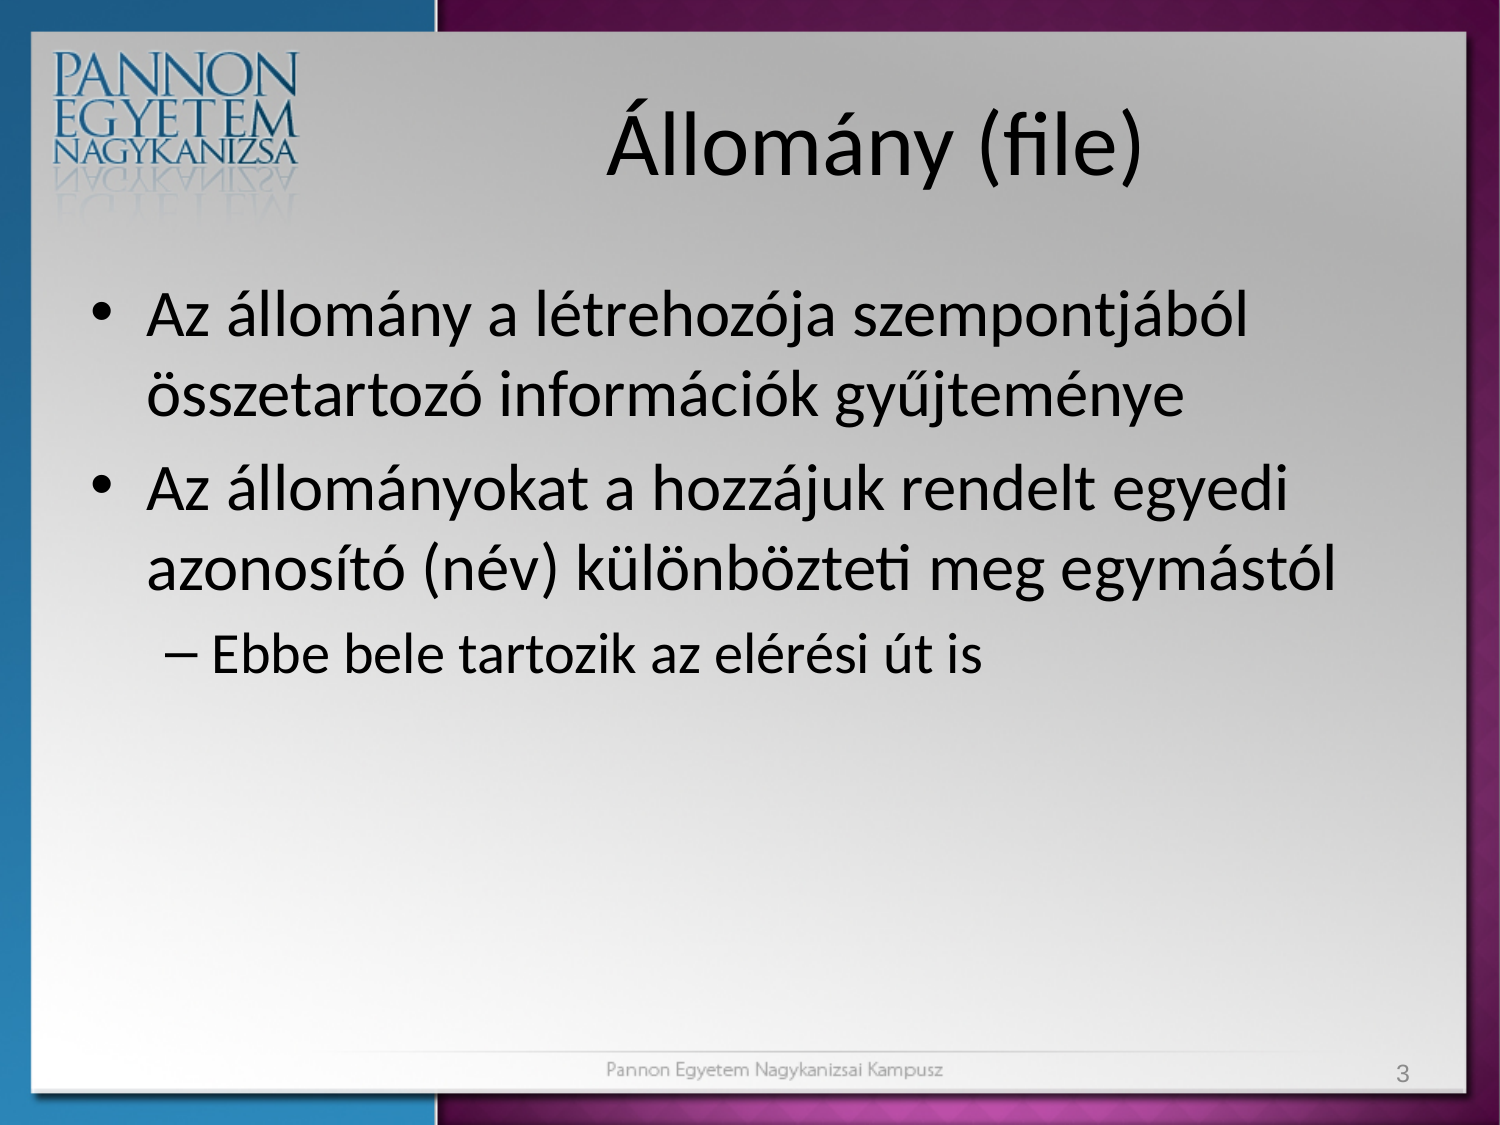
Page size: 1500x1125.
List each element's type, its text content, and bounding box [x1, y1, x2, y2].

picture [0, 0, 1500, 1125]
title Állomány (file) [328, 45, 1425, 233]
list Az állomány a létrehozója szempontjából összetartozó információk gyűjteménye Az állományokat a hozzájuk rendelt egyedi azonosító (név) különbözteti meg egymástól Ebbe bele tartozik az elérési út is [75, 262, 1425, 1038]
slide_number 3 [1074, 1042, 1425, 1103]
